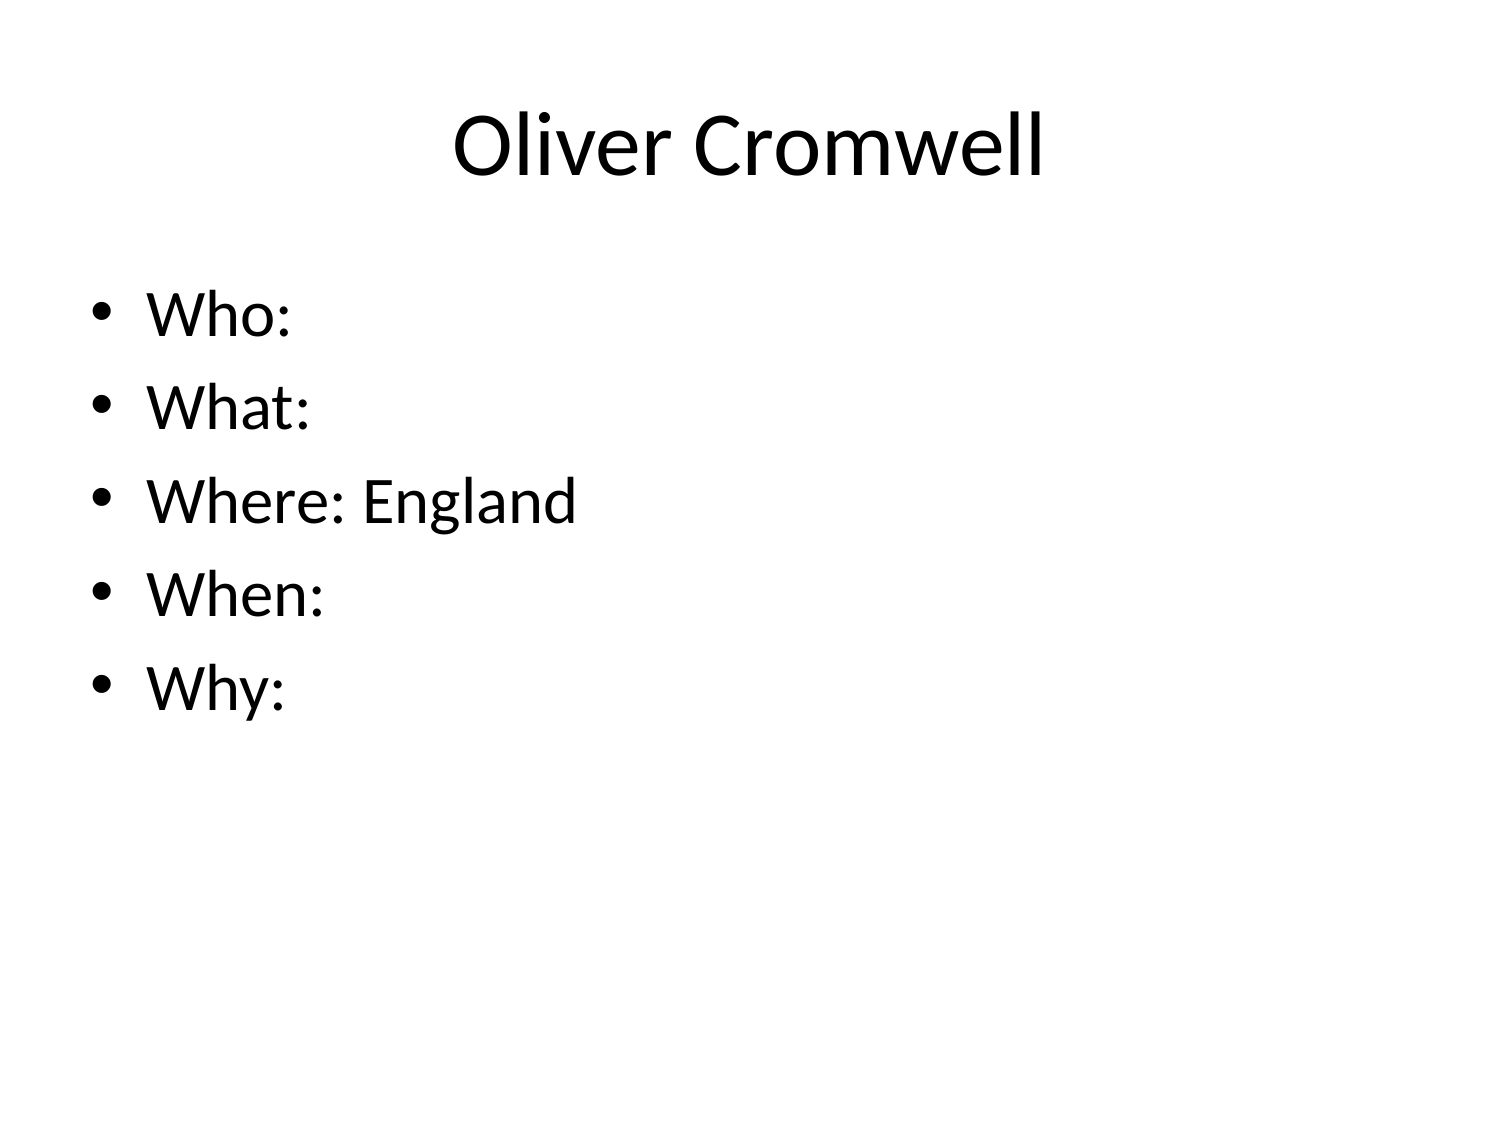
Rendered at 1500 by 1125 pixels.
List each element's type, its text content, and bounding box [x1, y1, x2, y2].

list Who: What: Where: England When: Why: [75, 262, 1425, 1005]
title Oliver Cromwell [75, 45, 1425, 233]
